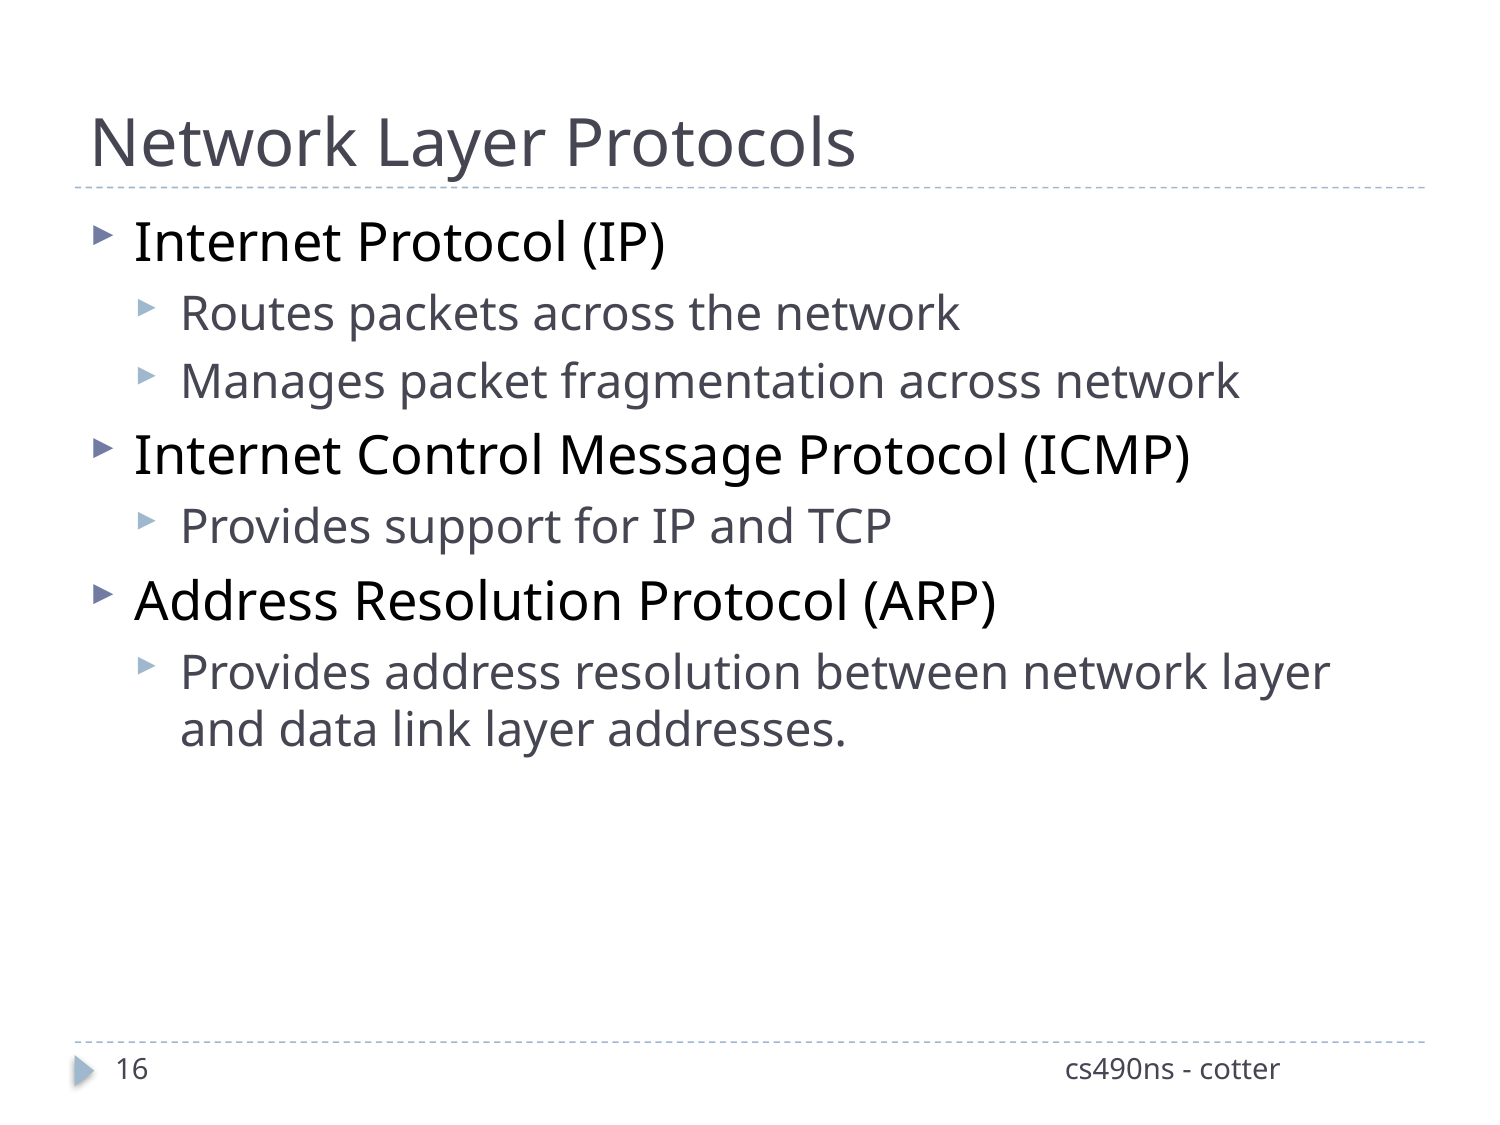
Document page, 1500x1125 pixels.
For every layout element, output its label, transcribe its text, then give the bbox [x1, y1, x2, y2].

title Network Layer Protocols [75, 24, 1425, 188]
slide_number 16 [100, 1042, 426, 1103]
slide_number cs490ns - cotter [1050, 1042, 1426, 1103]
list Internet Protocol (IP) Routes packets across the network Manages packet fragmentation across network Internet Control Message Protocol (ICMP) Provides support for IP and TCP Address Resolution Protocol (ARP) Provides address resolution between network layer and data link layer addresses. [75, 200, 1425, 1010]
